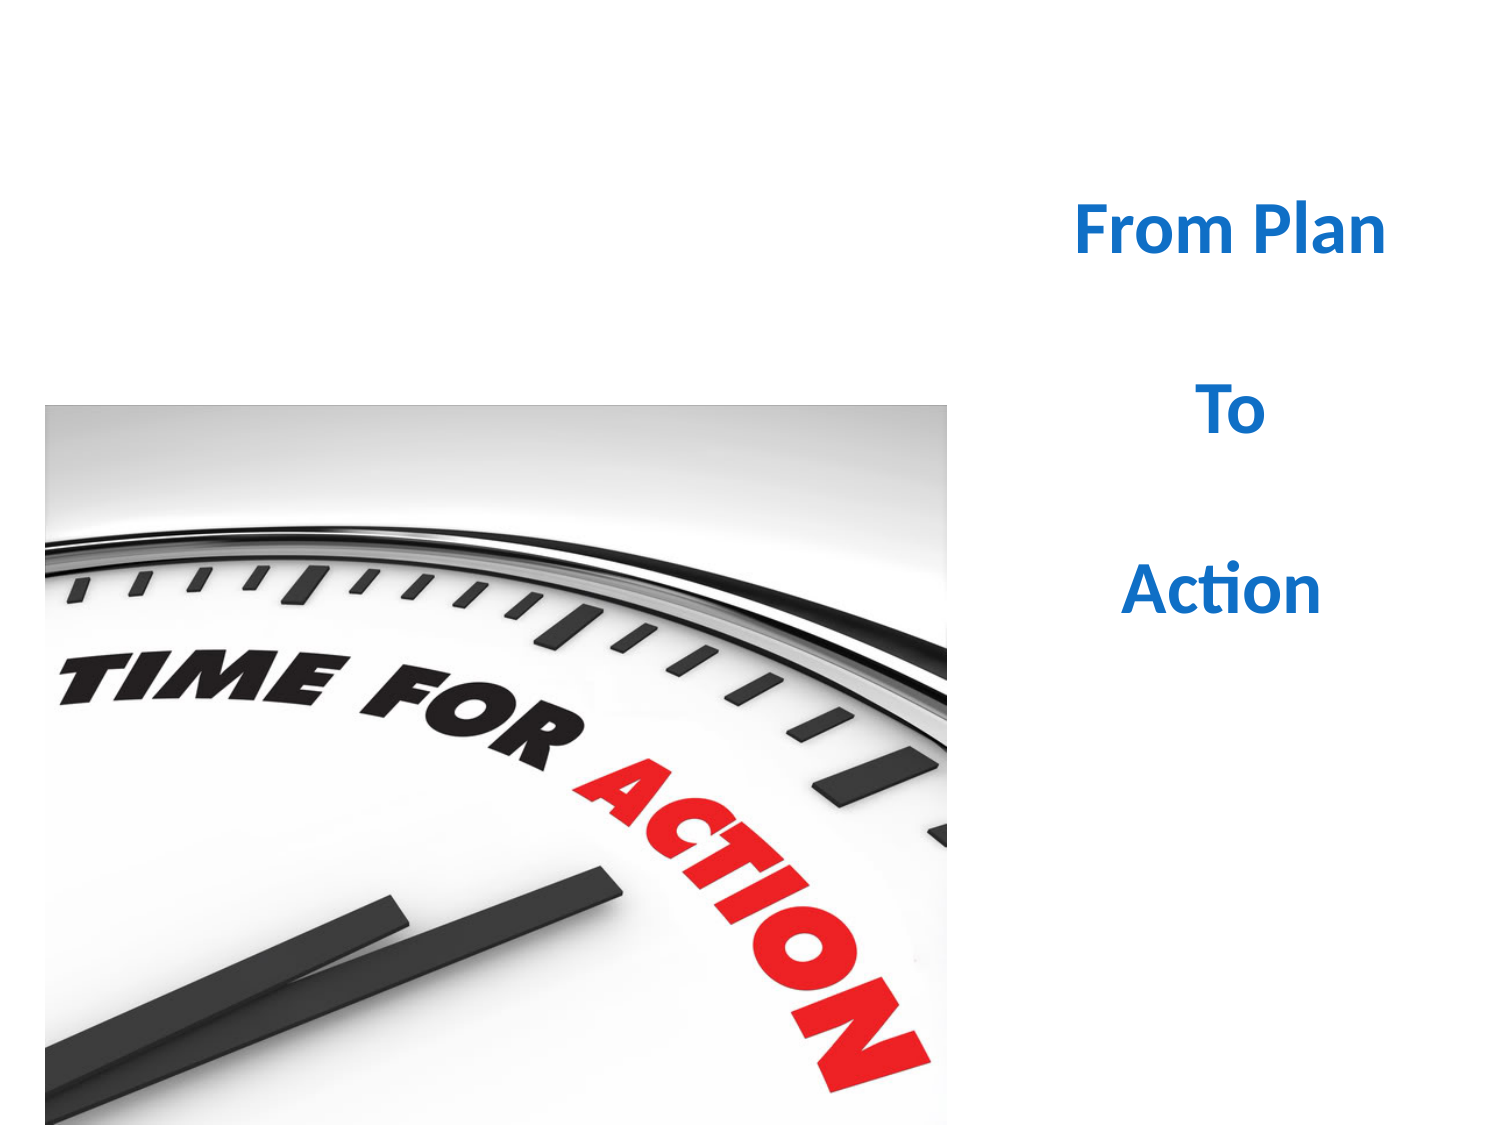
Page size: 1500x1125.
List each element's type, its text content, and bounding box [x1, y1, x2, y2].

picture [45, 405, 947, 1125]
text_box From Plan To Action [787, 178, 1500, 629]
